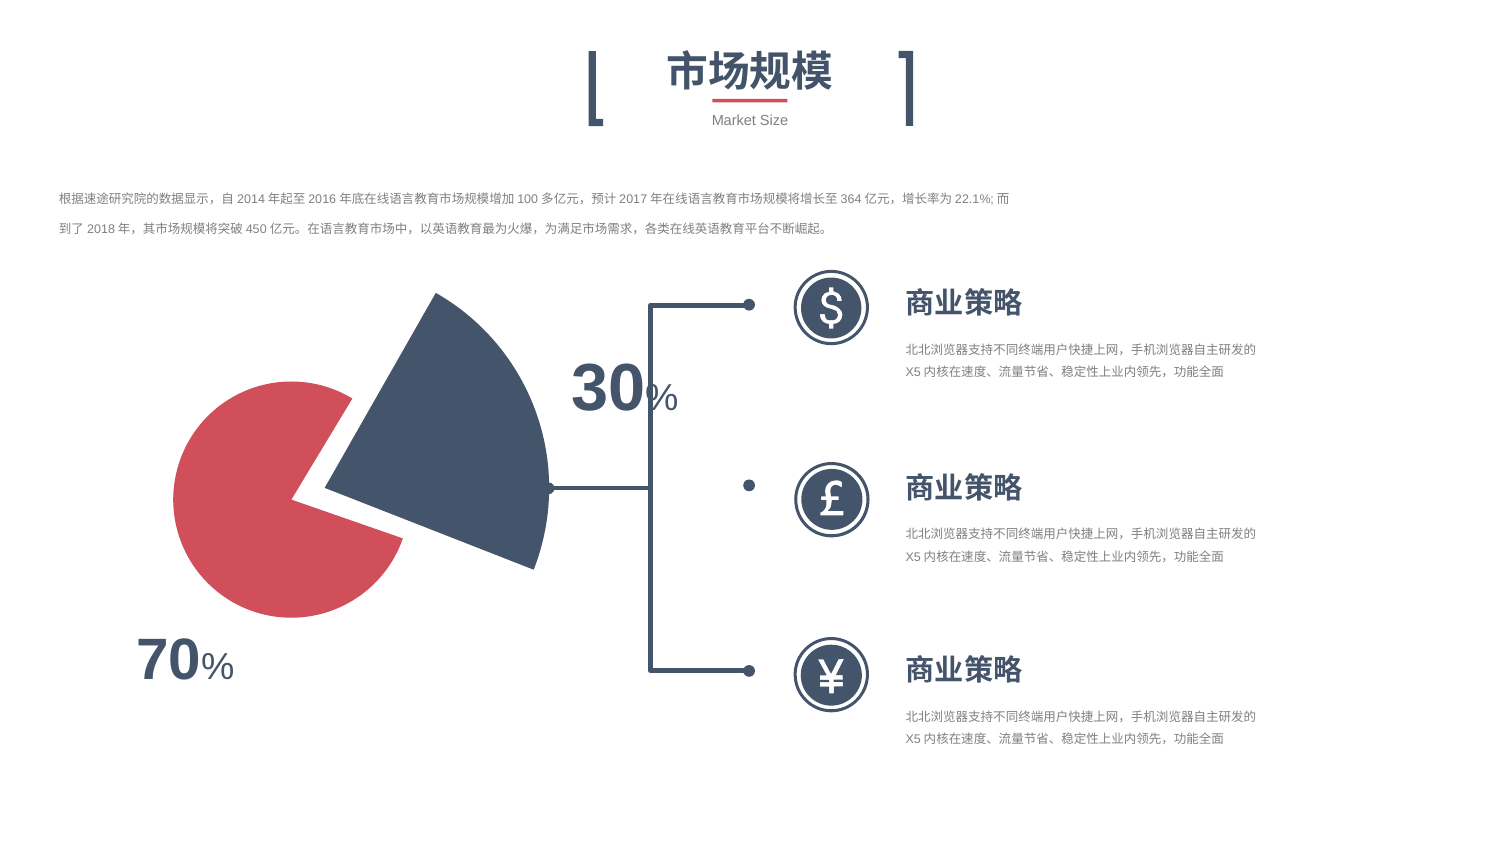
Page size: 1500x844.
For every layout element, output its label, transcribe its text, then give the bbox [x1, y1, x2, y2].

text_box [793, 636, 870, 713]
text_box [588, 50, 914, 127]
text_box 商业策略 [890, 461, 1072, 511]
text_box 市场规模 [575, 37, 925, 94]
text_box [548, 304, 752, 487]
text_box 70% [121, 613, 250, 699]
text_box 北北浏览器支持不同终端用户快捷上网，手机浏览器自主研发的X5内核在速度、流量节省、稳定性上业内领先，功能全面 [890, 511, 1281, 572]
text_box Market Size [575, 94, 925, 136]
text_box 根据速途研究院的数据显示，自2014年起至2016年底在线语言教育市场规模增加100多亿元，预计2017年在线语言教育市场规模将增长至364亿元，增长率为22.1%;而到了2018年，其市场规模将突破450亿元。在语言教育市场中，以英语教育最为火爆，为满足市场需求，各类在线英语教育平台不断崛起。 [44, 168, 1030, 244]
text_box [741, 296, 758, 309]
text_box [322, 290, 543, 572]
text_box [548, 487, 752, 671]
text_box 北北浏览器支持不同终端用户快捷上网，手机浏览器自主研发的X5内核在速度、流量节省、稳定性上业内领先，功能全面 [890, 327, 1281, 387]
text_box 商业策略 [890, 644, 1072, 693]
text_box [171, 379, 405, 620]
text_box 北北浏览器支持不同终端用户快捷上网，手机浏览器自主研发的X5内核在速度、流量节省、稳定性上业内领先，功能全面 [890, 693, 1281, 754]
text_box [793, 461, 870, 538]
text_box 商业策略 [890, 277, 1072, 327]
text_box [793, 269, 870, 346]
